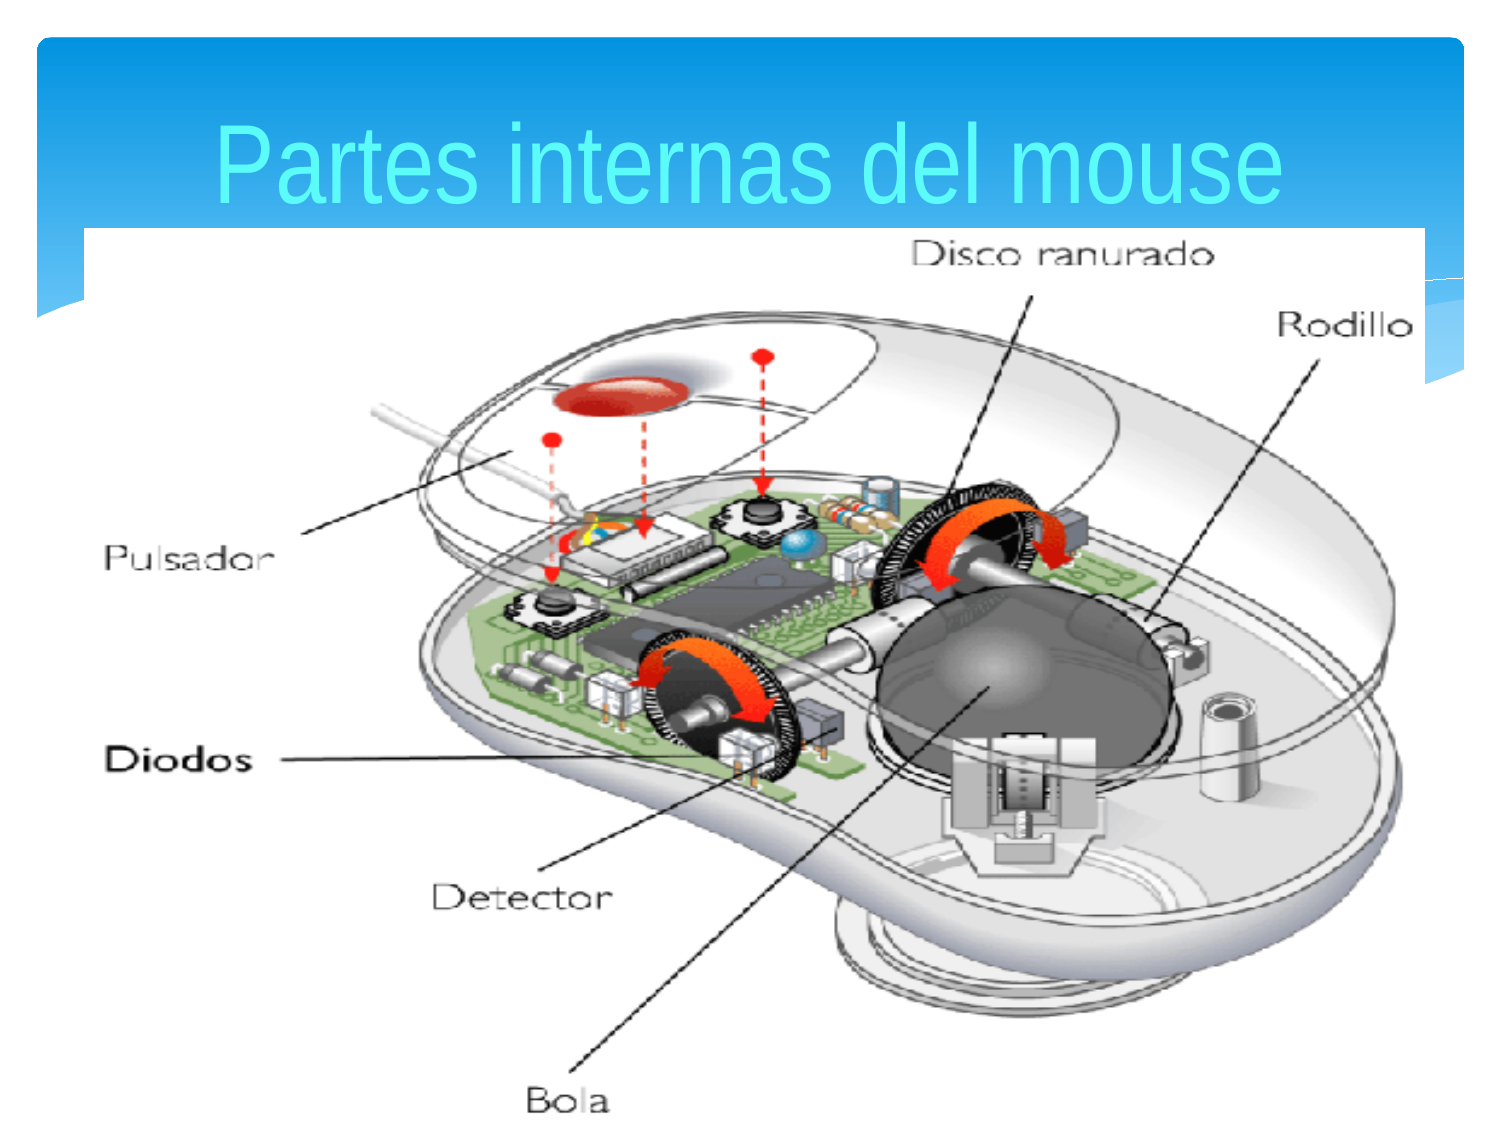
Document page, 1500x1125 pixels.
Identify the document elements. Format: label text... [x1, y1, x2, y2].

picture [84, 227, 1426, 1122]
title Partes internas del mouse [75, 55, 1425, 261]
